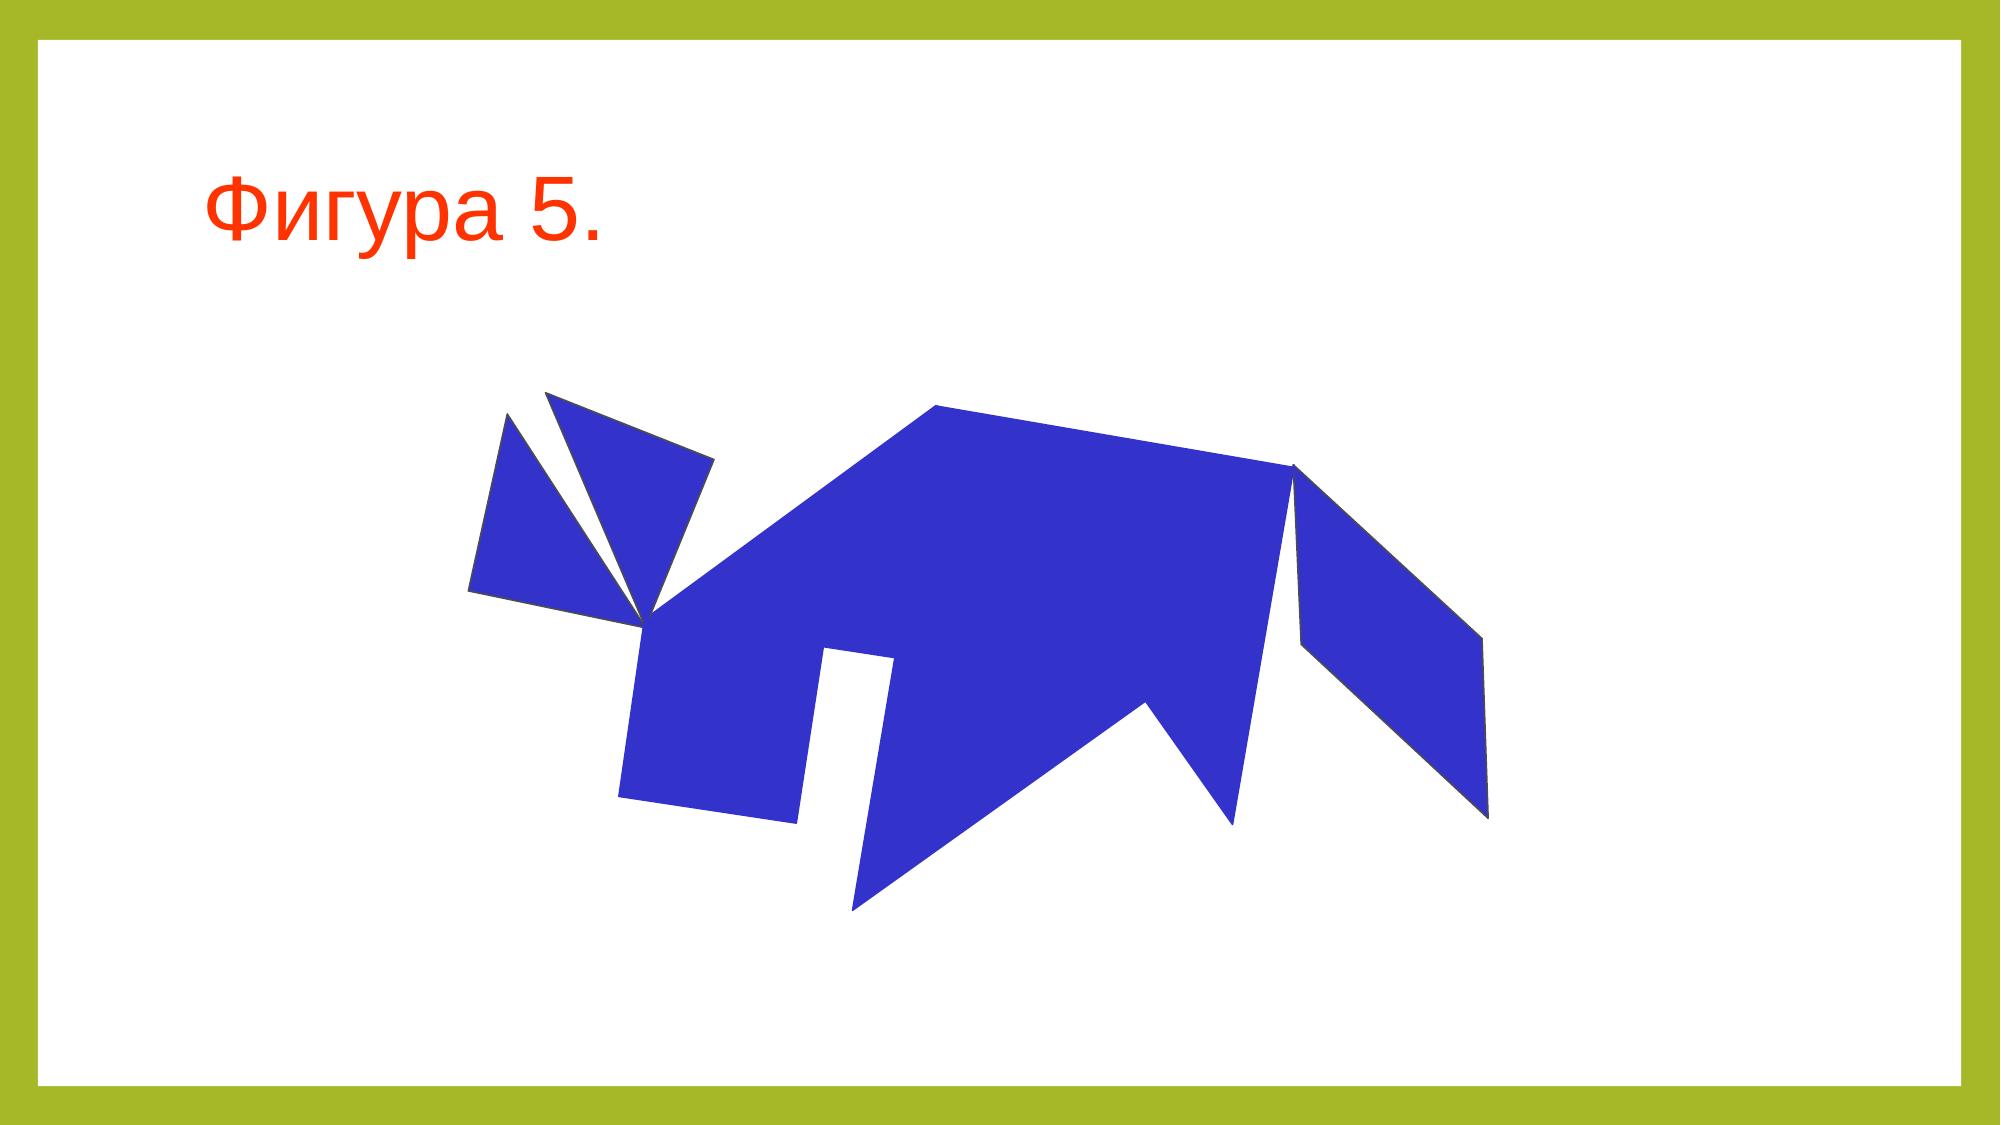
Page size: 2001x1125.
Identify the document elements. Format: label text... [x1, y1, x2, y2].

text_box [397, 337, 1554, 939]
title Фигура 5. [187, 99, 1808, 323]
